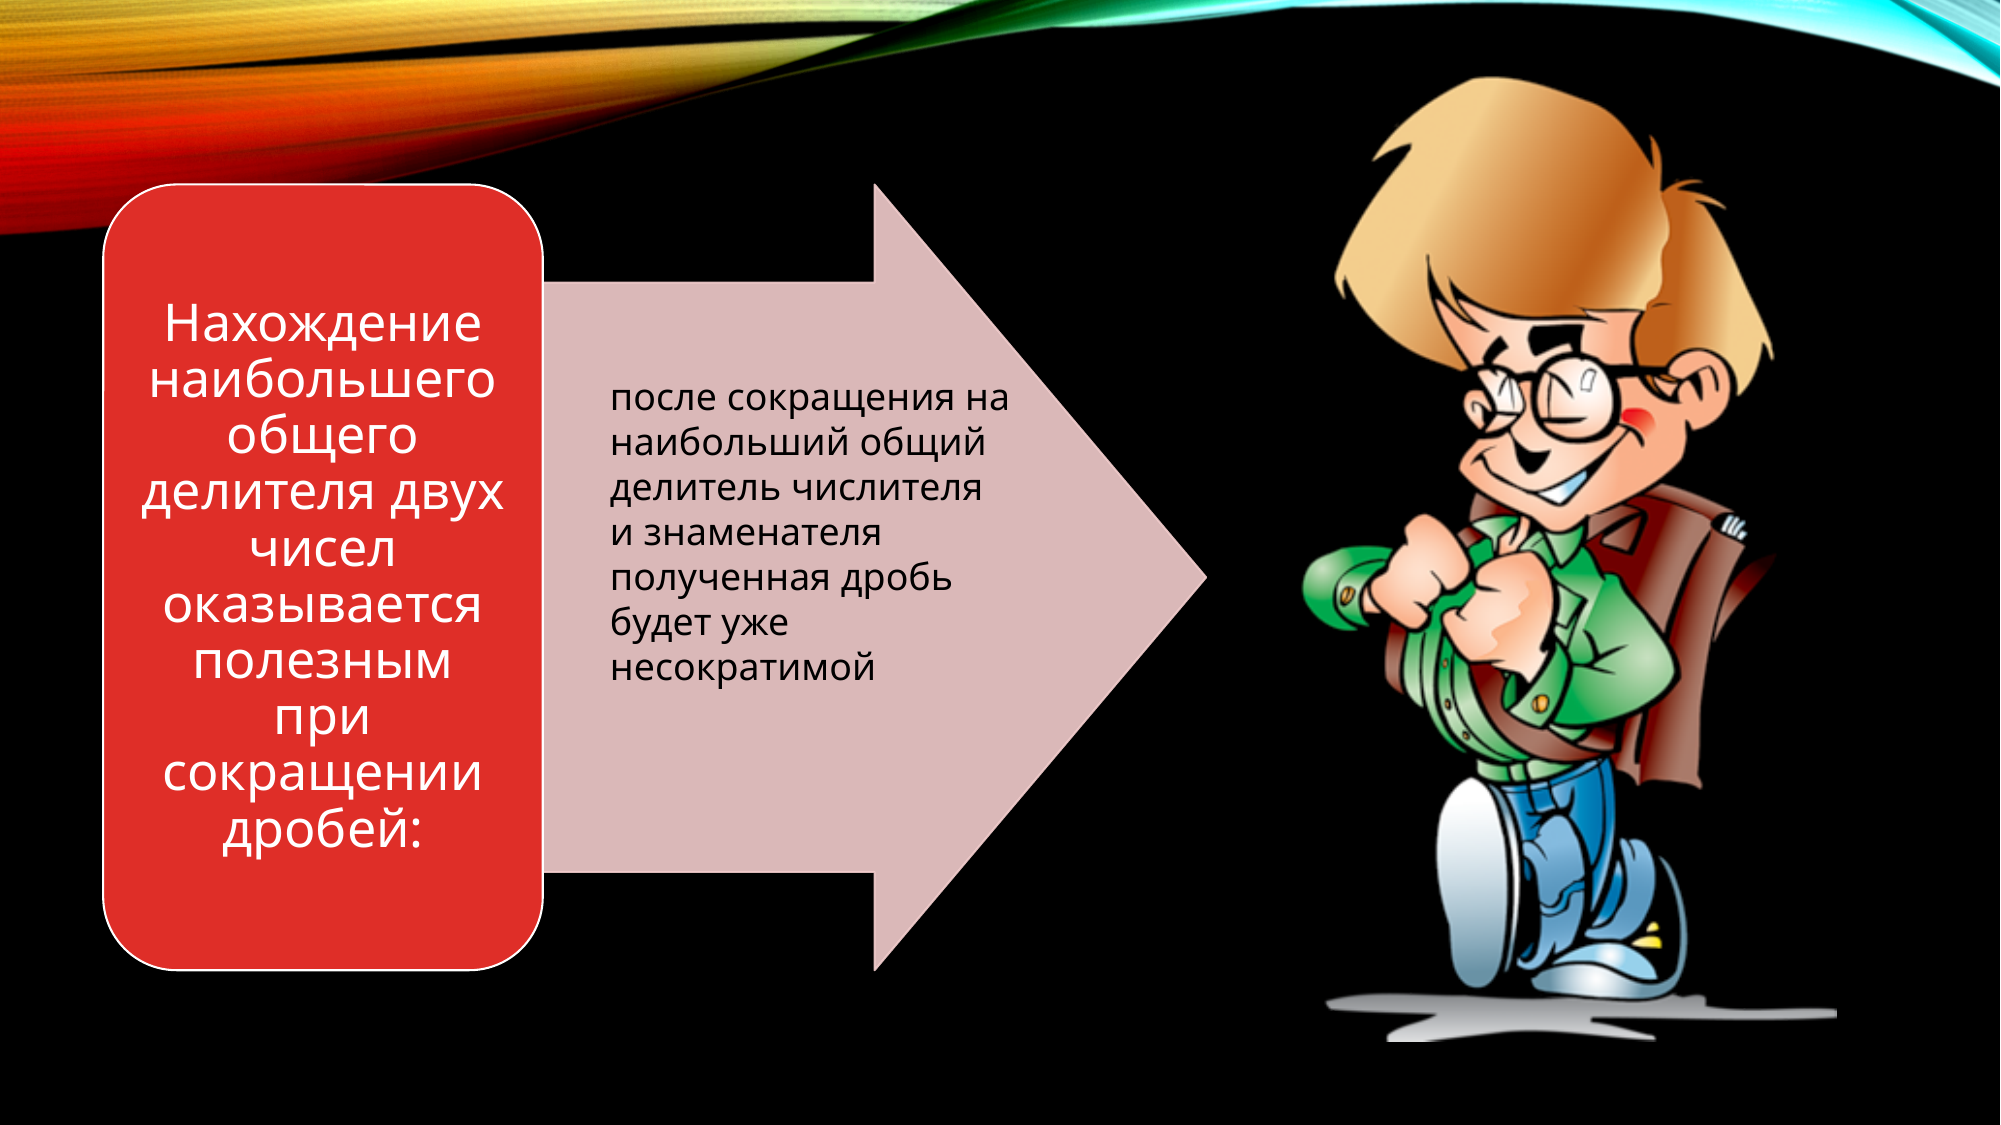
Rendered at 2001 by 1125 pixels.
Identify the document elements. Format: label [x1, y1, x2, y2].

list [102, 184, 1207, 971]
picture [0, 0, 2000, 1042]
